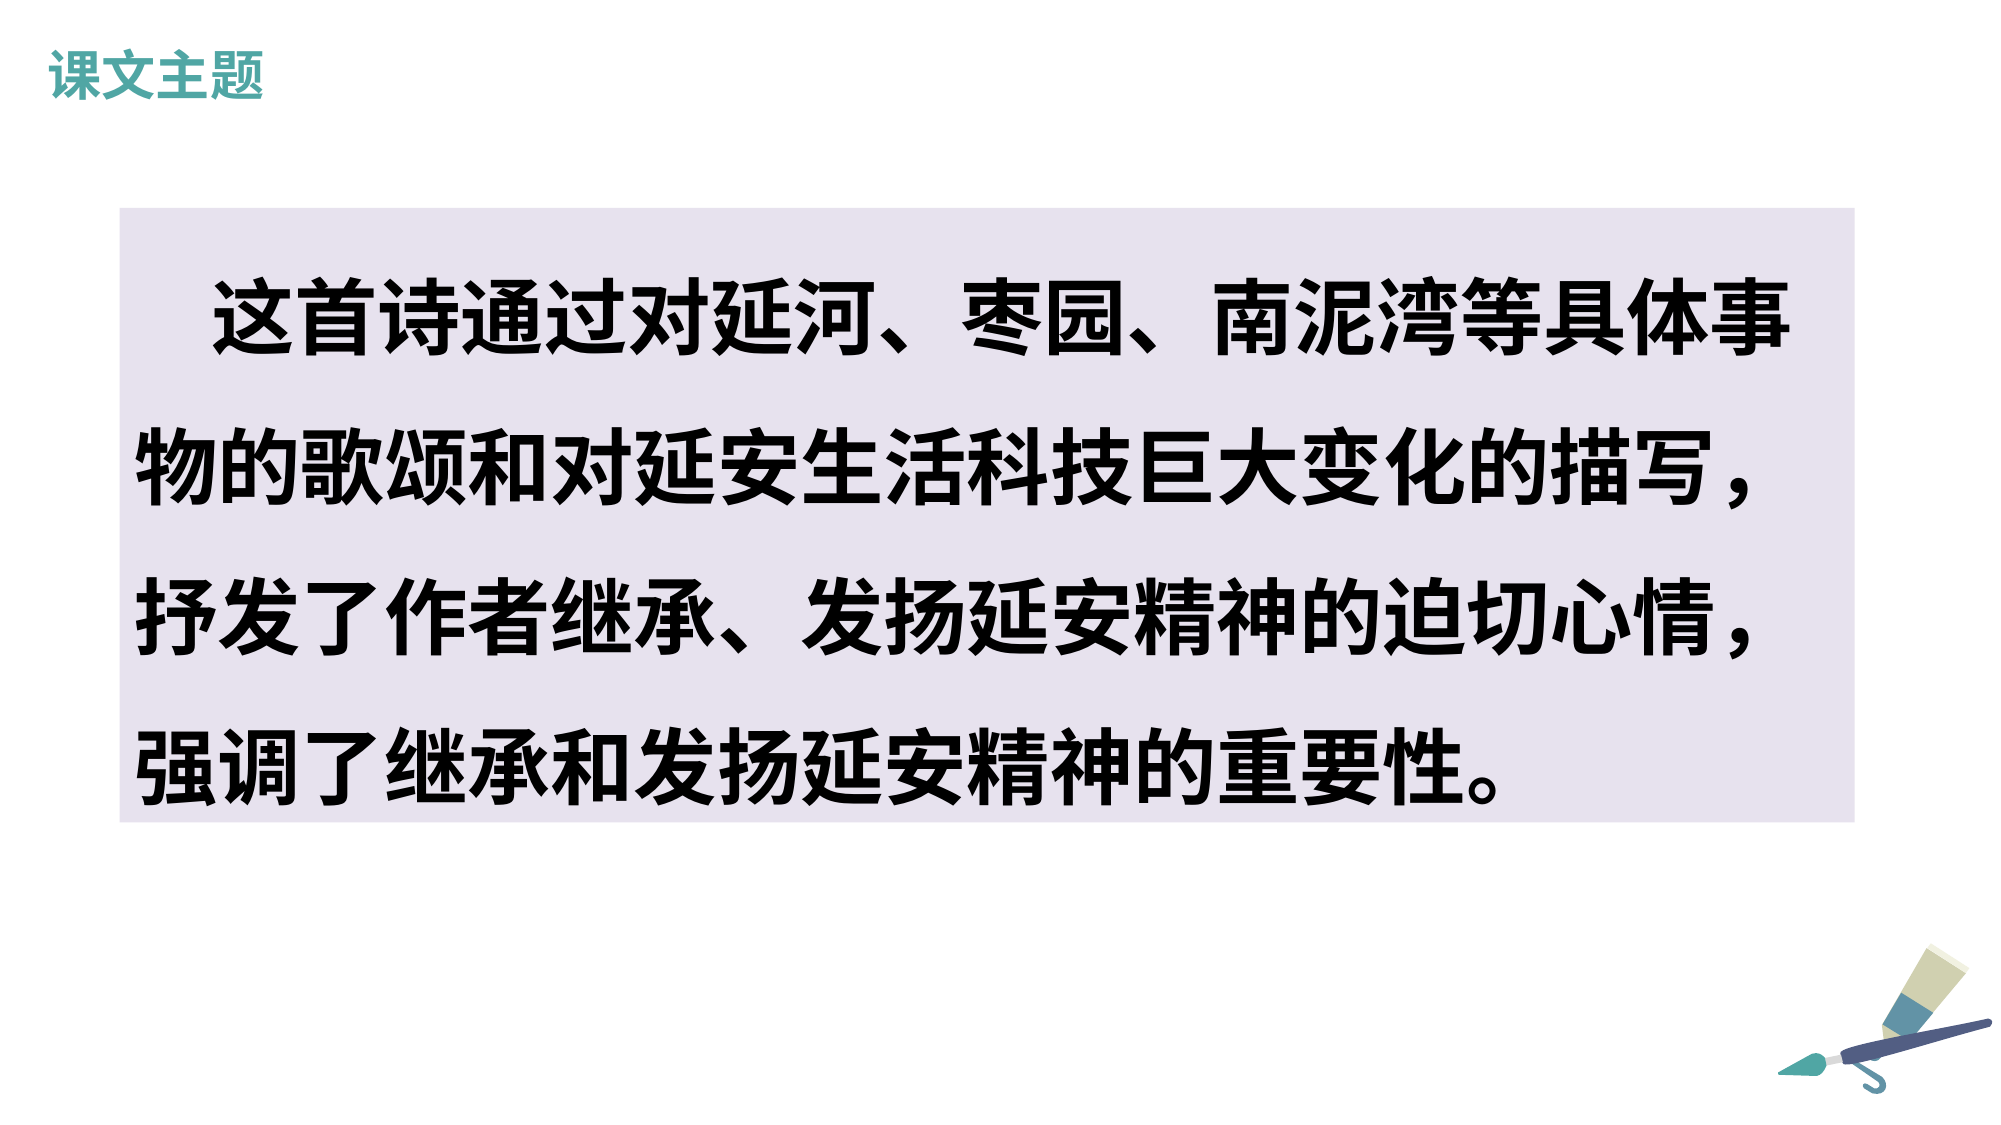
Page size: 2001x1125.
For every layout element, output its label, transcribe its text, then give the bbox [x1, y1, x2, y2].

text_box 课文主题 [32, 33, 347, 114]
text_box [1811, 945, 1974, 1125]
text_box 这首诗通过对延河、枣园、南泥湾等具体事物的歌颂和对延安生活科技巨大变化的描写，抒发了作者继承、发扬延安精神的迫切心情，强调了继承和发扬延安精神的重要性。 [119, 207, 1855, 823]
